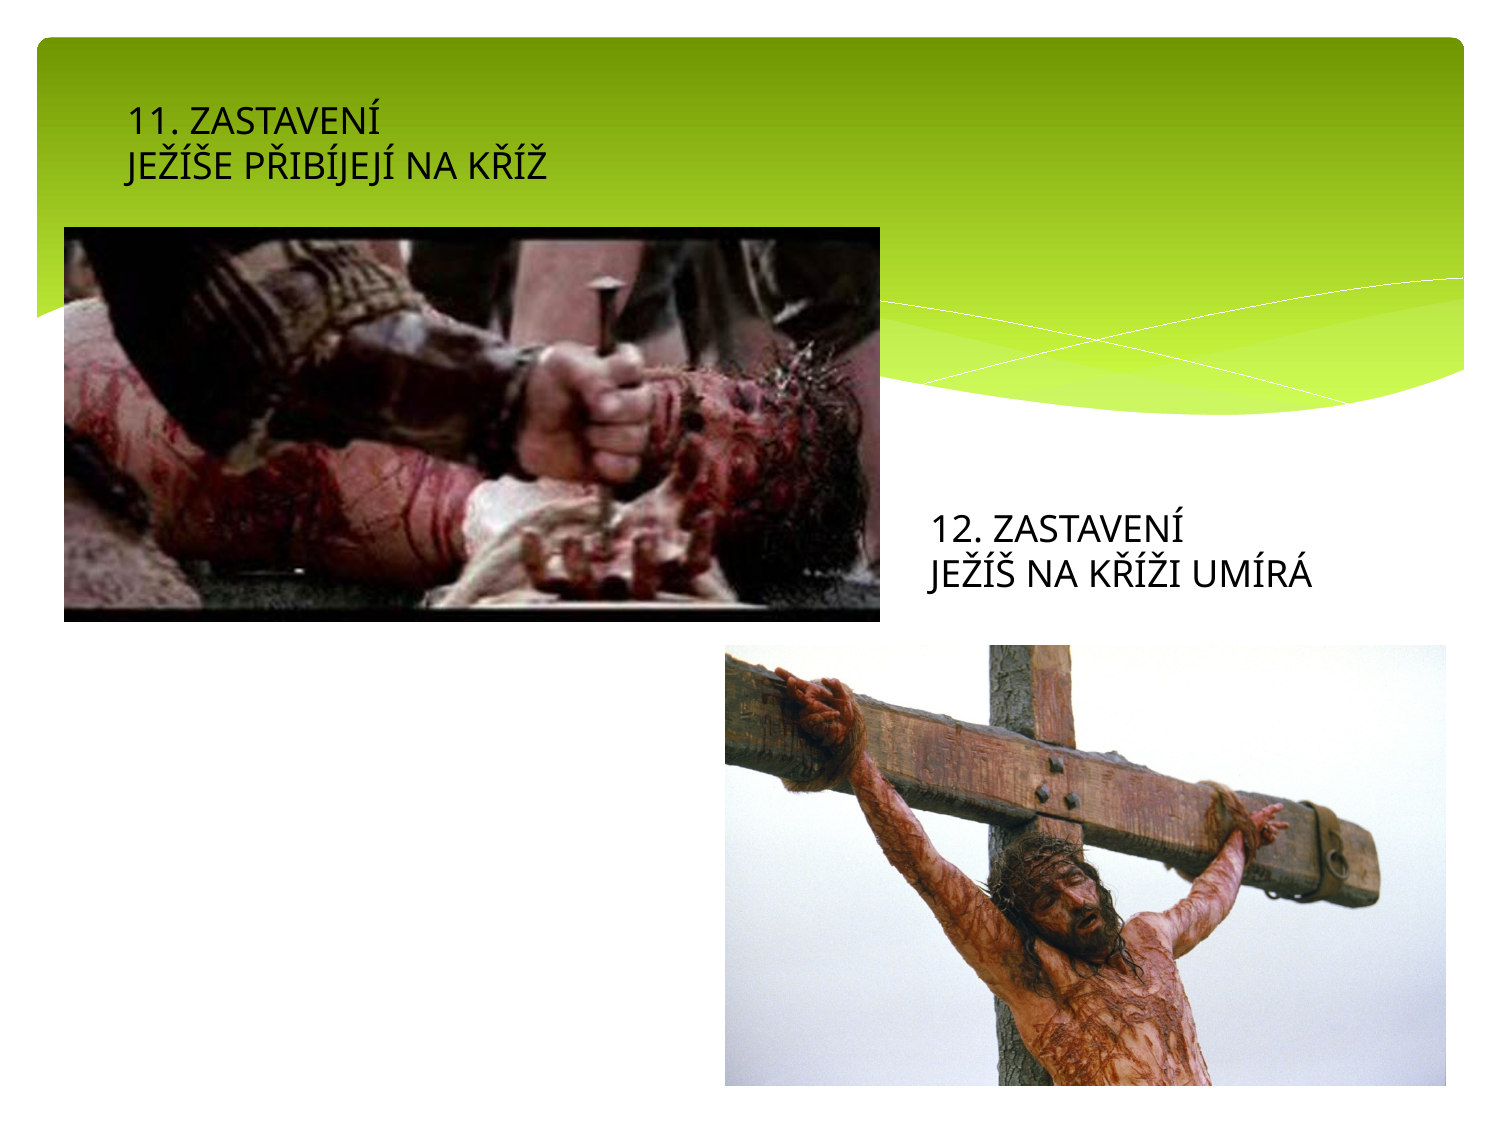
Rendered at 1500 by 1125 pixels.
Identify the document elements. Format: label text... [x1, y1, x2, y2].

text_box 12. ZASTAVENÍ JEŽÍŠ NA KŘÍŽI UMÍRÁ [915, 497, 1447, 603]
picture [725, 644, 1447, 1086]
text_box 11. ZASTAVENÍ JEŽÍŠE PŘIBÍJEJÍ NA KŘÍŽ [112, 89, 857, 195]
picture [64, 227, 881, 622]
